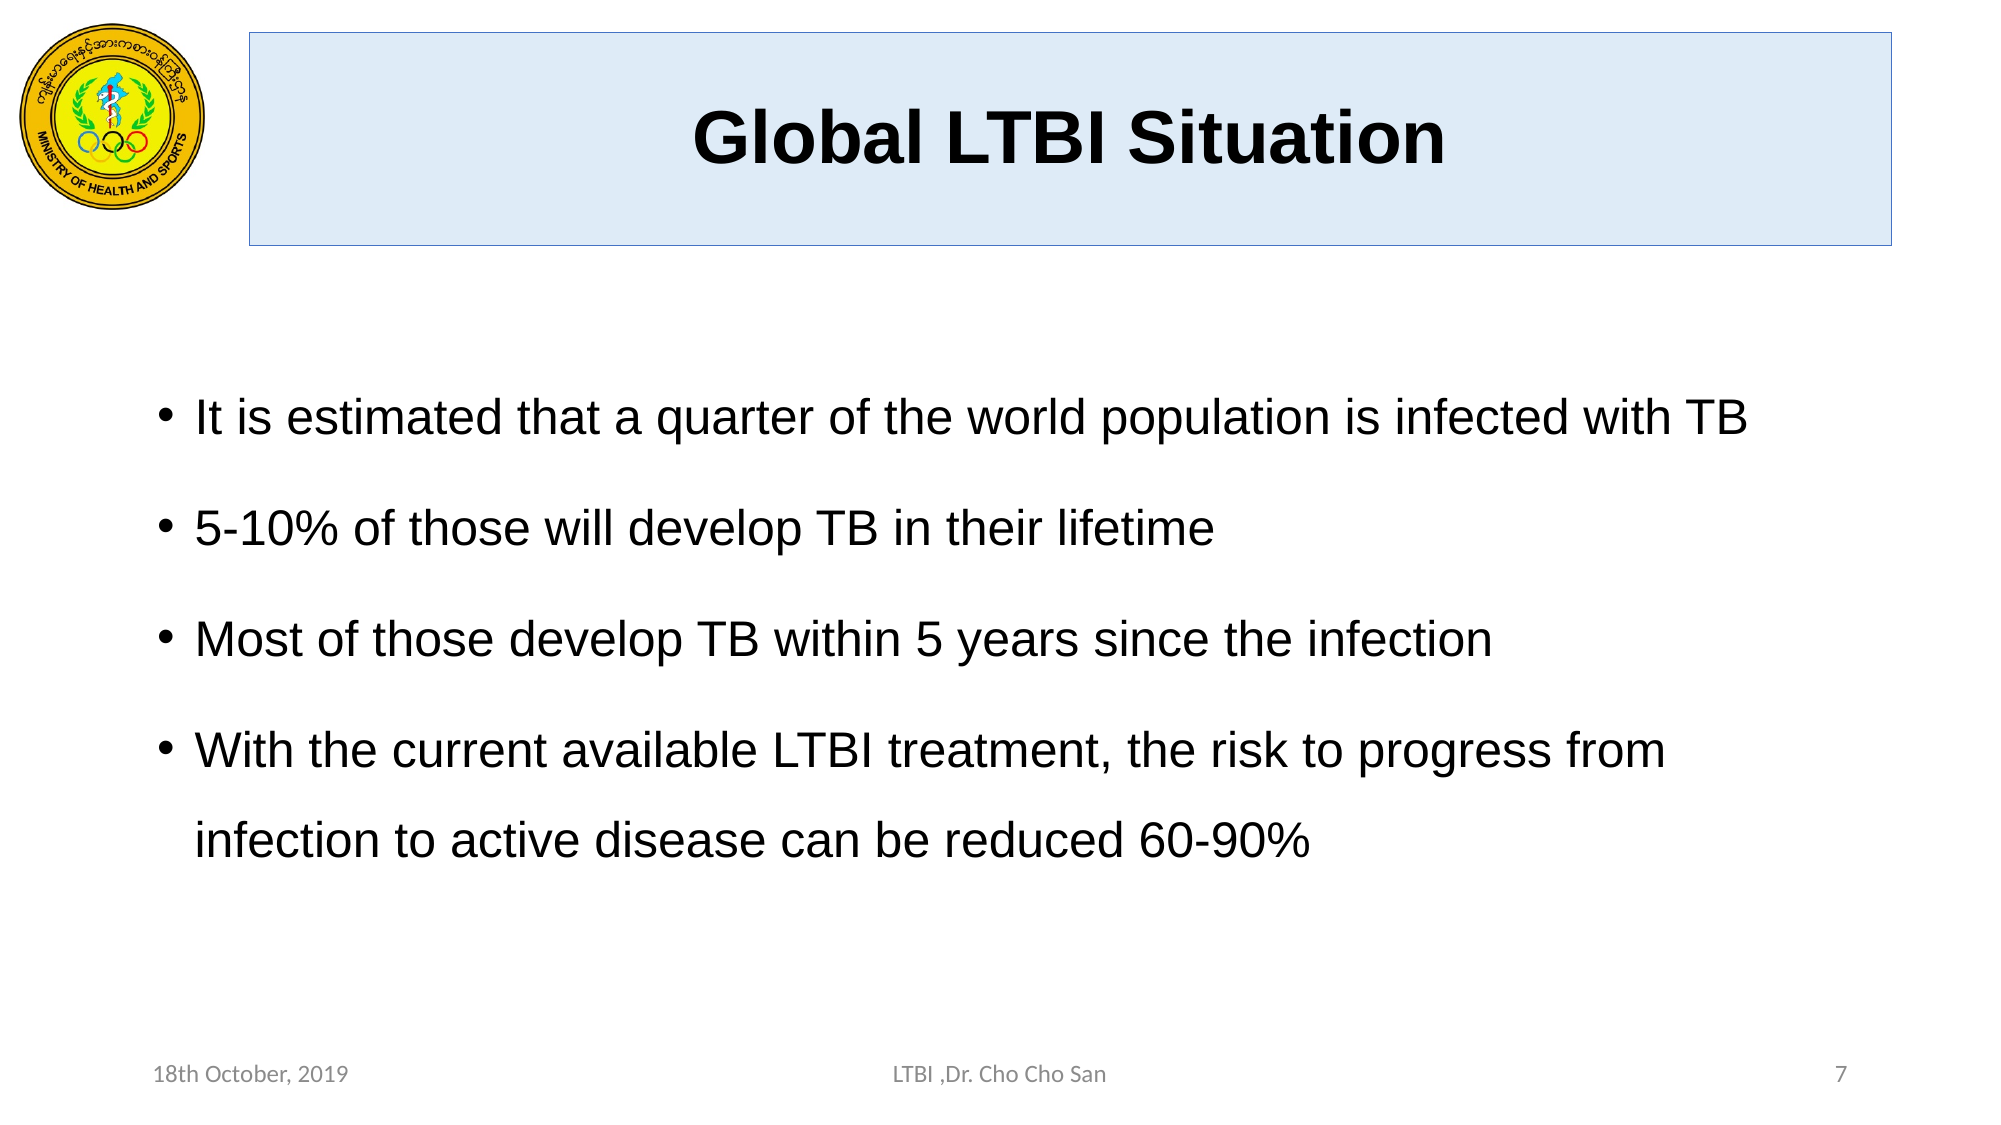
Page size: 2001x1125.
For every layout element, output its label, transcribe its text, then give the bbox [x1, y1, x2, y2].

footer LTBI ,Dr. Cho Cho San [662, 1042, 1338, 1103]
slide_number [137, 1042, 588, 1103]
slide_number 7 [1412, 1042, 1863, 1103]
title Global LTBI Situation [249, 32, 1892, 246]
list It is estimated that a quarter of the world population is infected with TB 5-10% of those will develop TB in their lifetime Most of those develop TB within 5 years since the infection With the current available LTBI treatment, the risk to progress from infection to active disease can be reduced 60-90% [142, 347, 1867, 907]
picture [19, 23, 205, 210]
